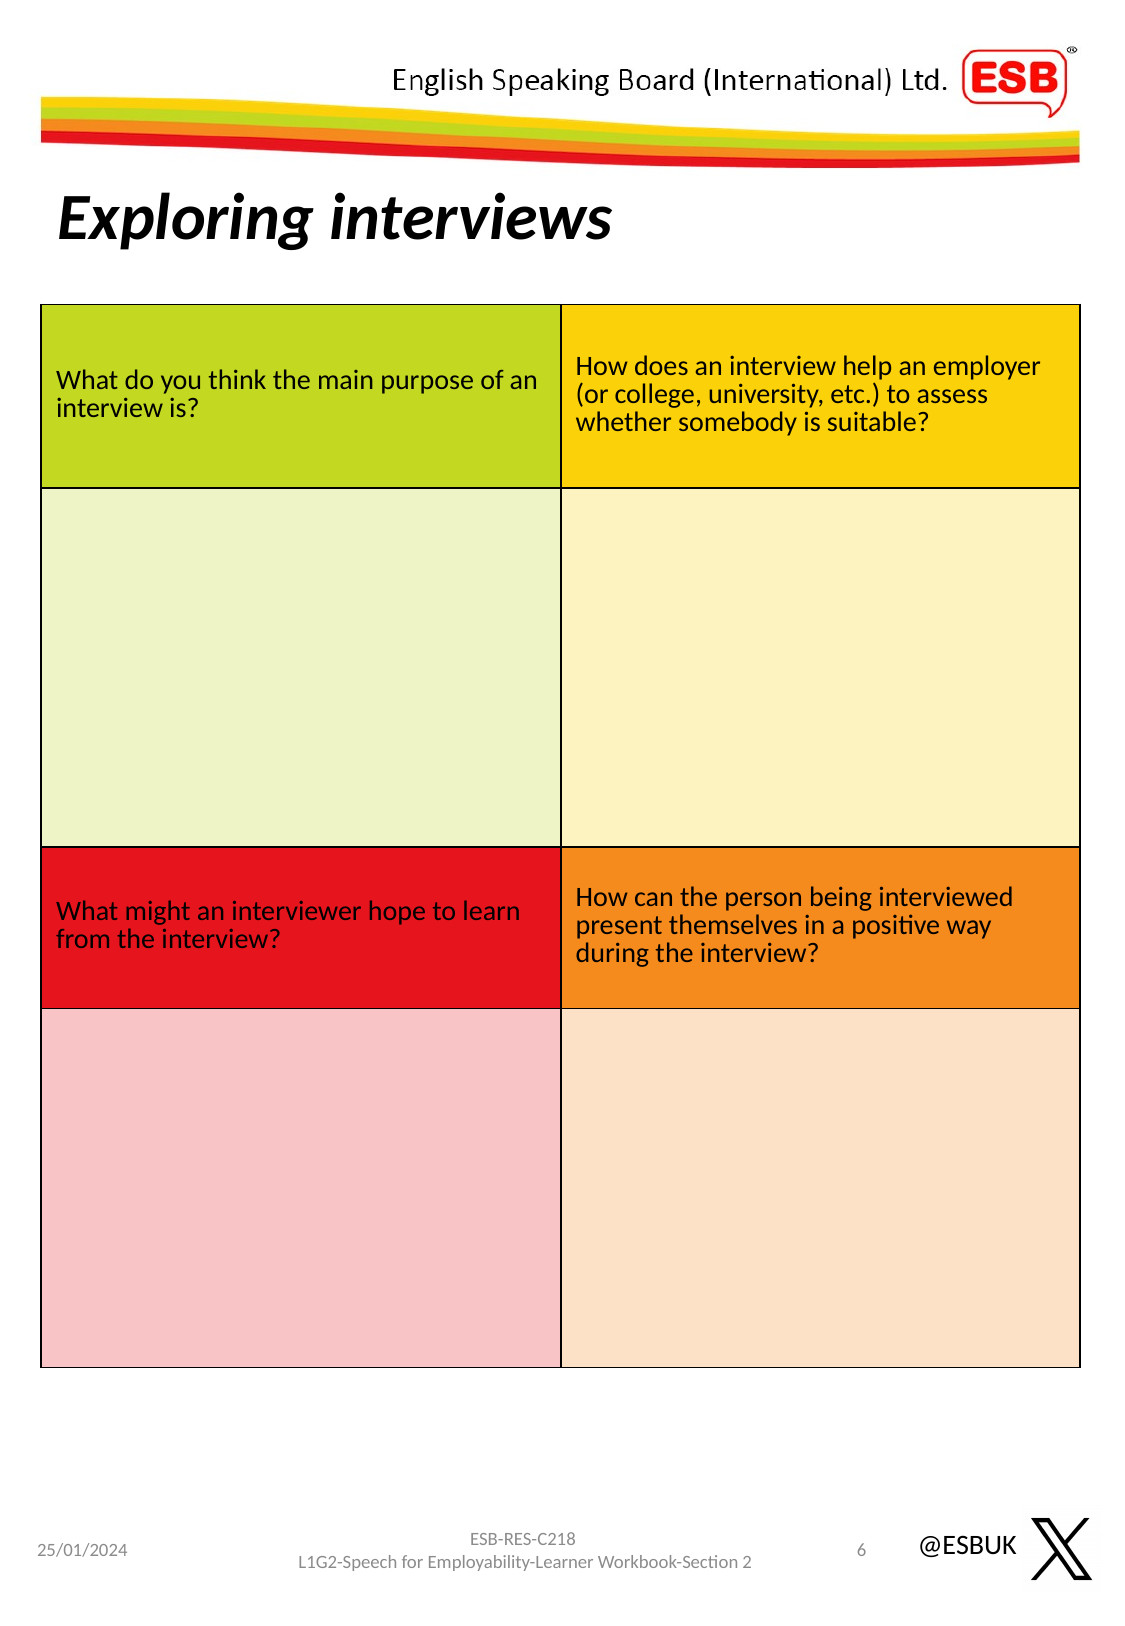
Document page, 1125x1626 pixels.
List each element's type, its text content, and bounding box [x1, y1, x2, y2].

picture [0, 1, 1125, 234]
table_cell [562, 489, 1079, 846]
table_header How does an interview help an employer (or college, university, etc.) to assess whether somebody is suitable? [562, 305, 1079, 487]
footer ESB-RES-C218 L1G2-Speech for Employability-Learner Workbook-Section 2 [275, 1506, 697, 1593]
table_cell [42, 489, 560, 846]
table_cell [42, 1009, 560, 1367]
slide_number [22, 1506, 275, 1593]
table_cell How can the person being interviewed present themselves in a positive way during the interview? [562, 848, 1079, 1008]
table_cell [562, 1009, 1079, 1367]
table_header What do you think the main purpose of an interview is? [42, 305, 560, 487]
table_cell What might an interviewer hope to learn from the interview? [42, 848, 560, 1008]
title Exploring interviews [42, 174, 1014, 262]
picture [1022, 1505, 1103, 1593]
slide_number 6 [697, 1506, 882, 1593]
